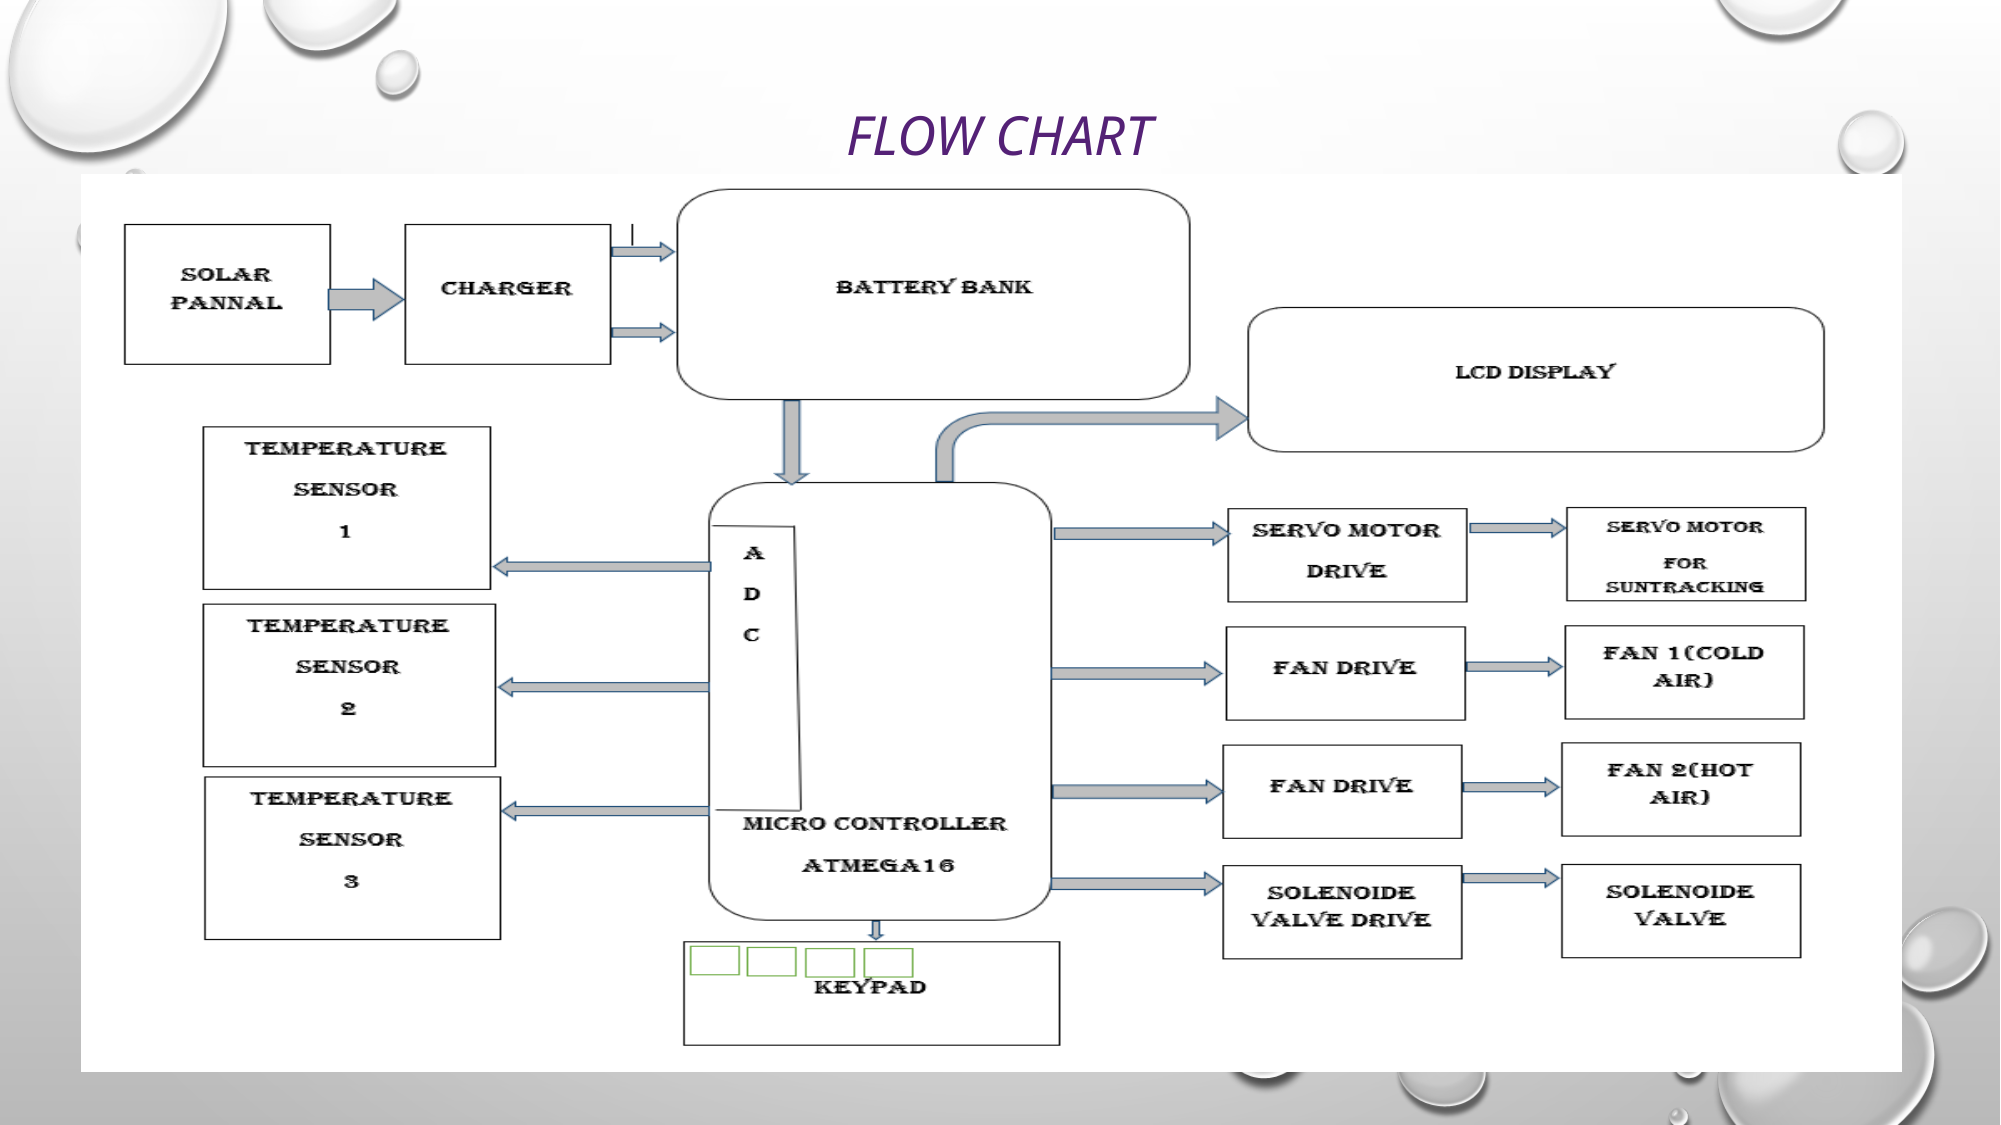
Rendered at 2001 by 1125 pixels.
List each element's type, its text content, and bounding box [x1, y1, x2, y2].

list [81, 174, 1903, 1073]
picture [0, 0, 2000, 1125]
title Flow chart [149, 101, 1851, 174]
